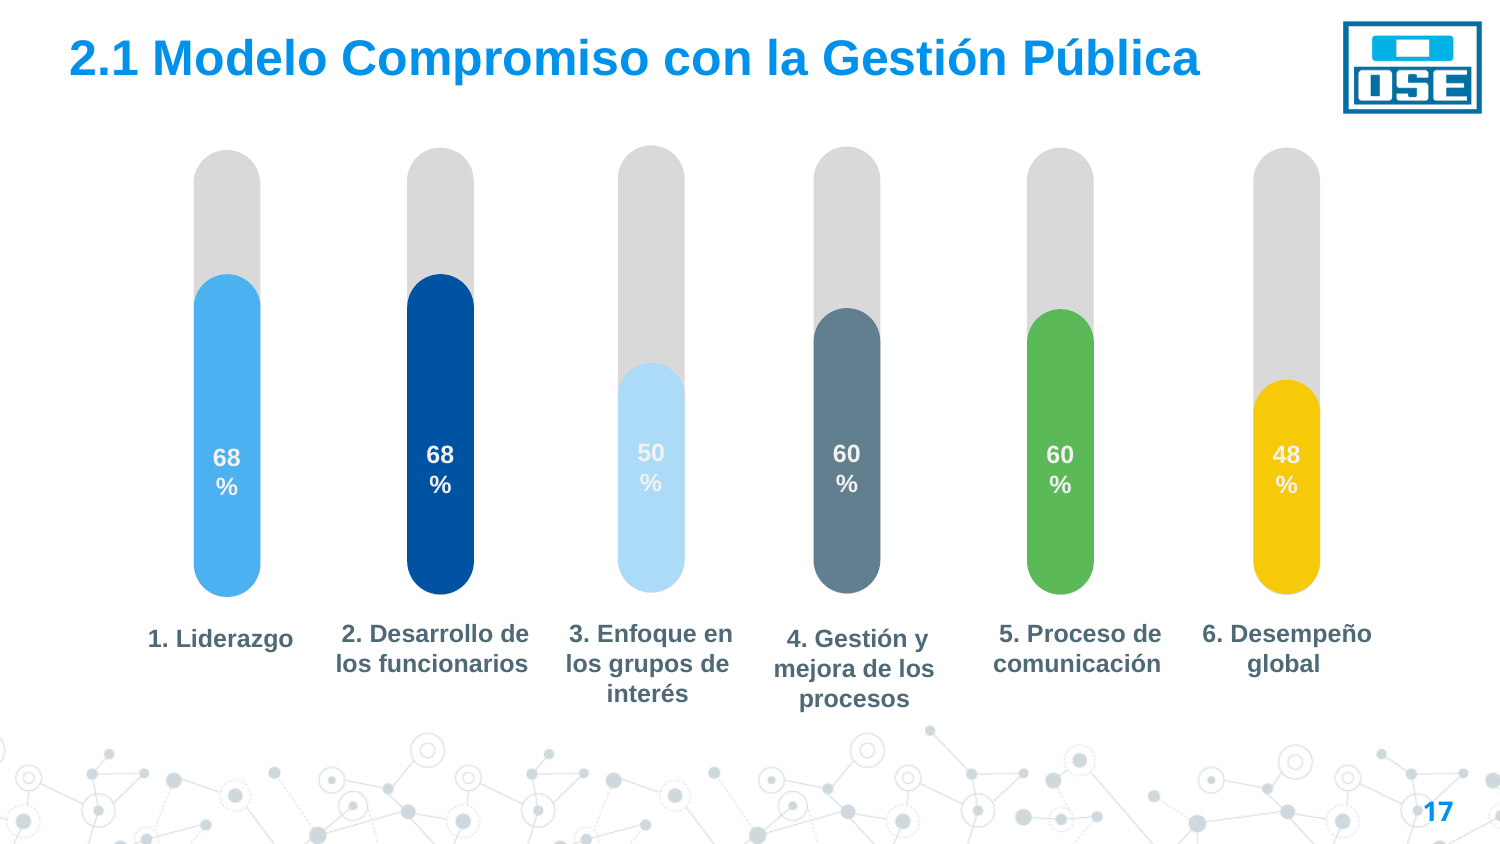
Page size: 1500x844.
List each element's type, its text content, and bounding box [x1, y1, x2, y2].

text_box 48% [1256, 431, 1317, 506]
text_box [191, 147, 263, 302]
picture [0, 0, 1500, 844]
text_box 4. Gestión y mejora de los procesos [733, 615, 975, 720]
text_box 2. Desarrollo de los funcionarios [311, 610, 527, 685]
text_box 5. Proceso de comunicación [956, 610, 1198, 686]
text_box 60% [1030, 431, 1091, 506]
text_box 1. Liderazgo [95, 615, 311, 660]
text_box 68% [410, 431, 471, 506]
text_box 68 % [196, 433, 258, 509]
text_box [1251, 377, 1323, 597]
text_box 6. Desempeño global [1163, 610, 1405, 685]
slide_number 17 [1378, 779, 1469, 844]
text_box [405, 272, 477, 597]
text_box [615, 143, 687, 392]
text_box [404, 145, 476, 563]
text_box [1024, 307, 1096, 597]
text_box [615, 360, 687, 595]
text_box 3. Enfoque en los grupos de interés [527, 610, 769, 715]
text_box [811, 144, 883, 336]
text_box [1251, 145, 1323, 408]
text_box [811, 305, 883, 596]
text_box [1024, 145, 1096, 342]
text_box 60% [816, 430, 878, 505]
text_box 50% [620, 428, 682, 504]
text_box 2.1 Modelo Compromiso con la Gestión Pública [54, 9, 1297, 101]
text_box [191, 272, 263, 599]
